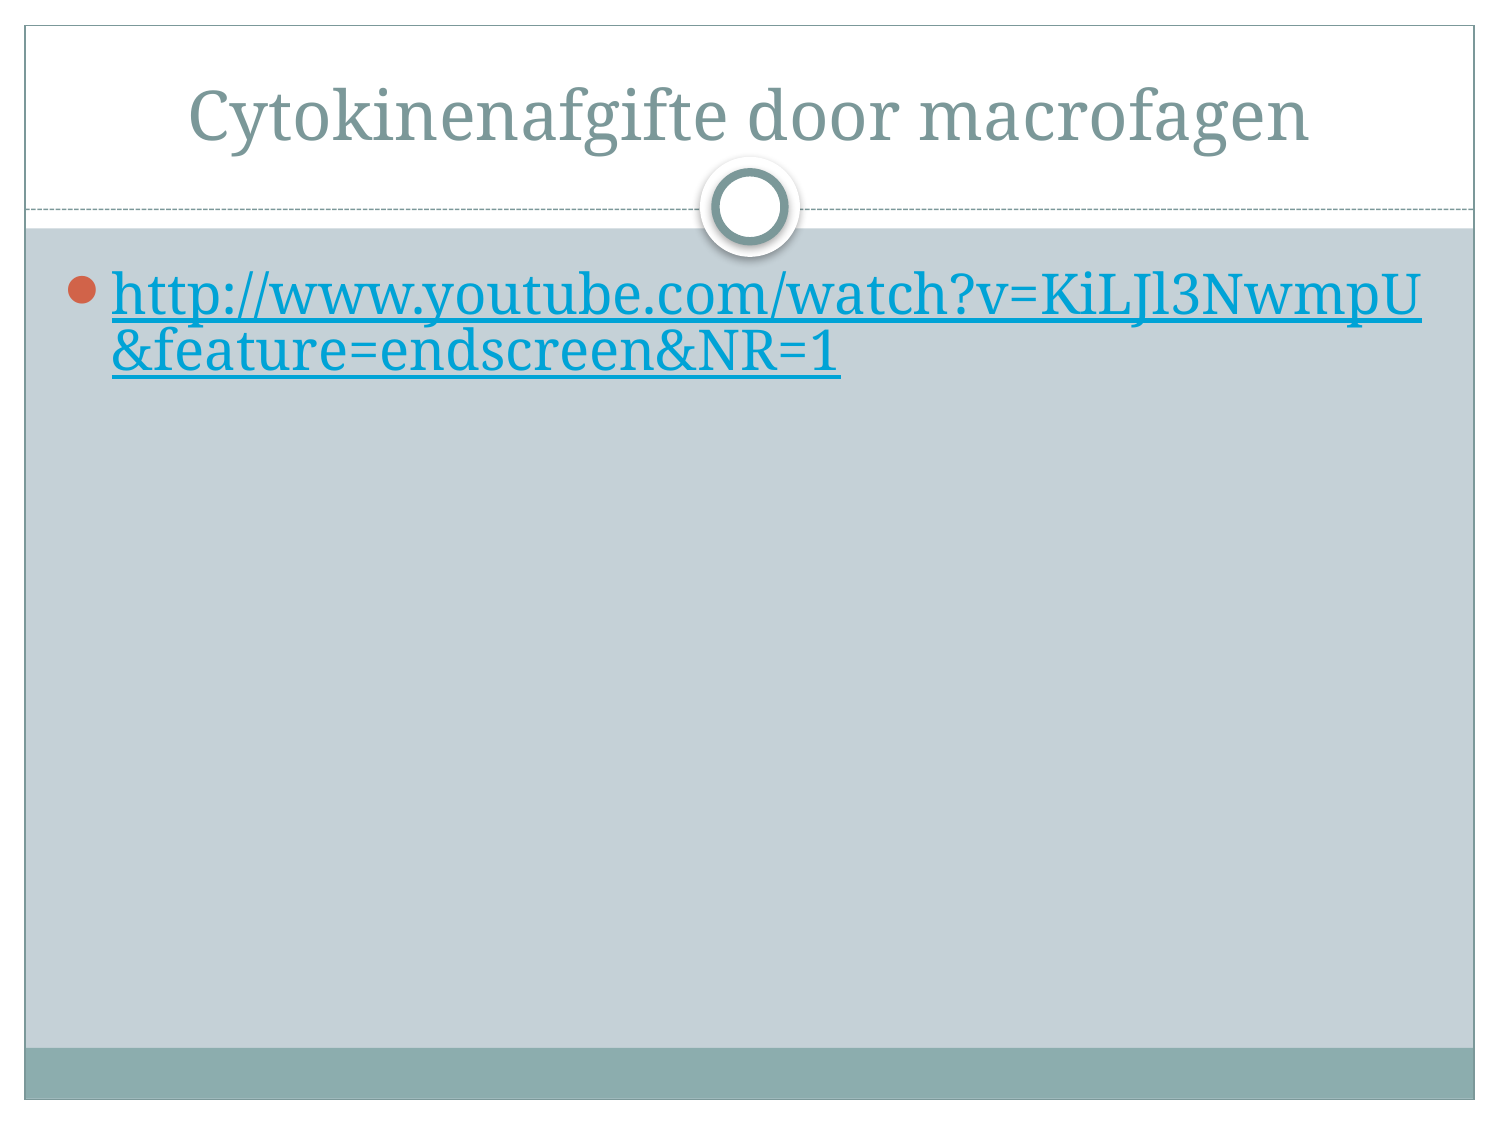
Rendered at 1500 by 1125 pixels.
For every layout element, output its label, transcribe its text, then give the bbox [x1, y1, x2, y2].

title Cytokinenafgifte door macrofagen [49, 37, 1450, 162]
list http://www.youtube.com/watch?v=KiLJl3NwmpU&feature=endscreen&NR=1 [49, 250, 1445, 1001]
